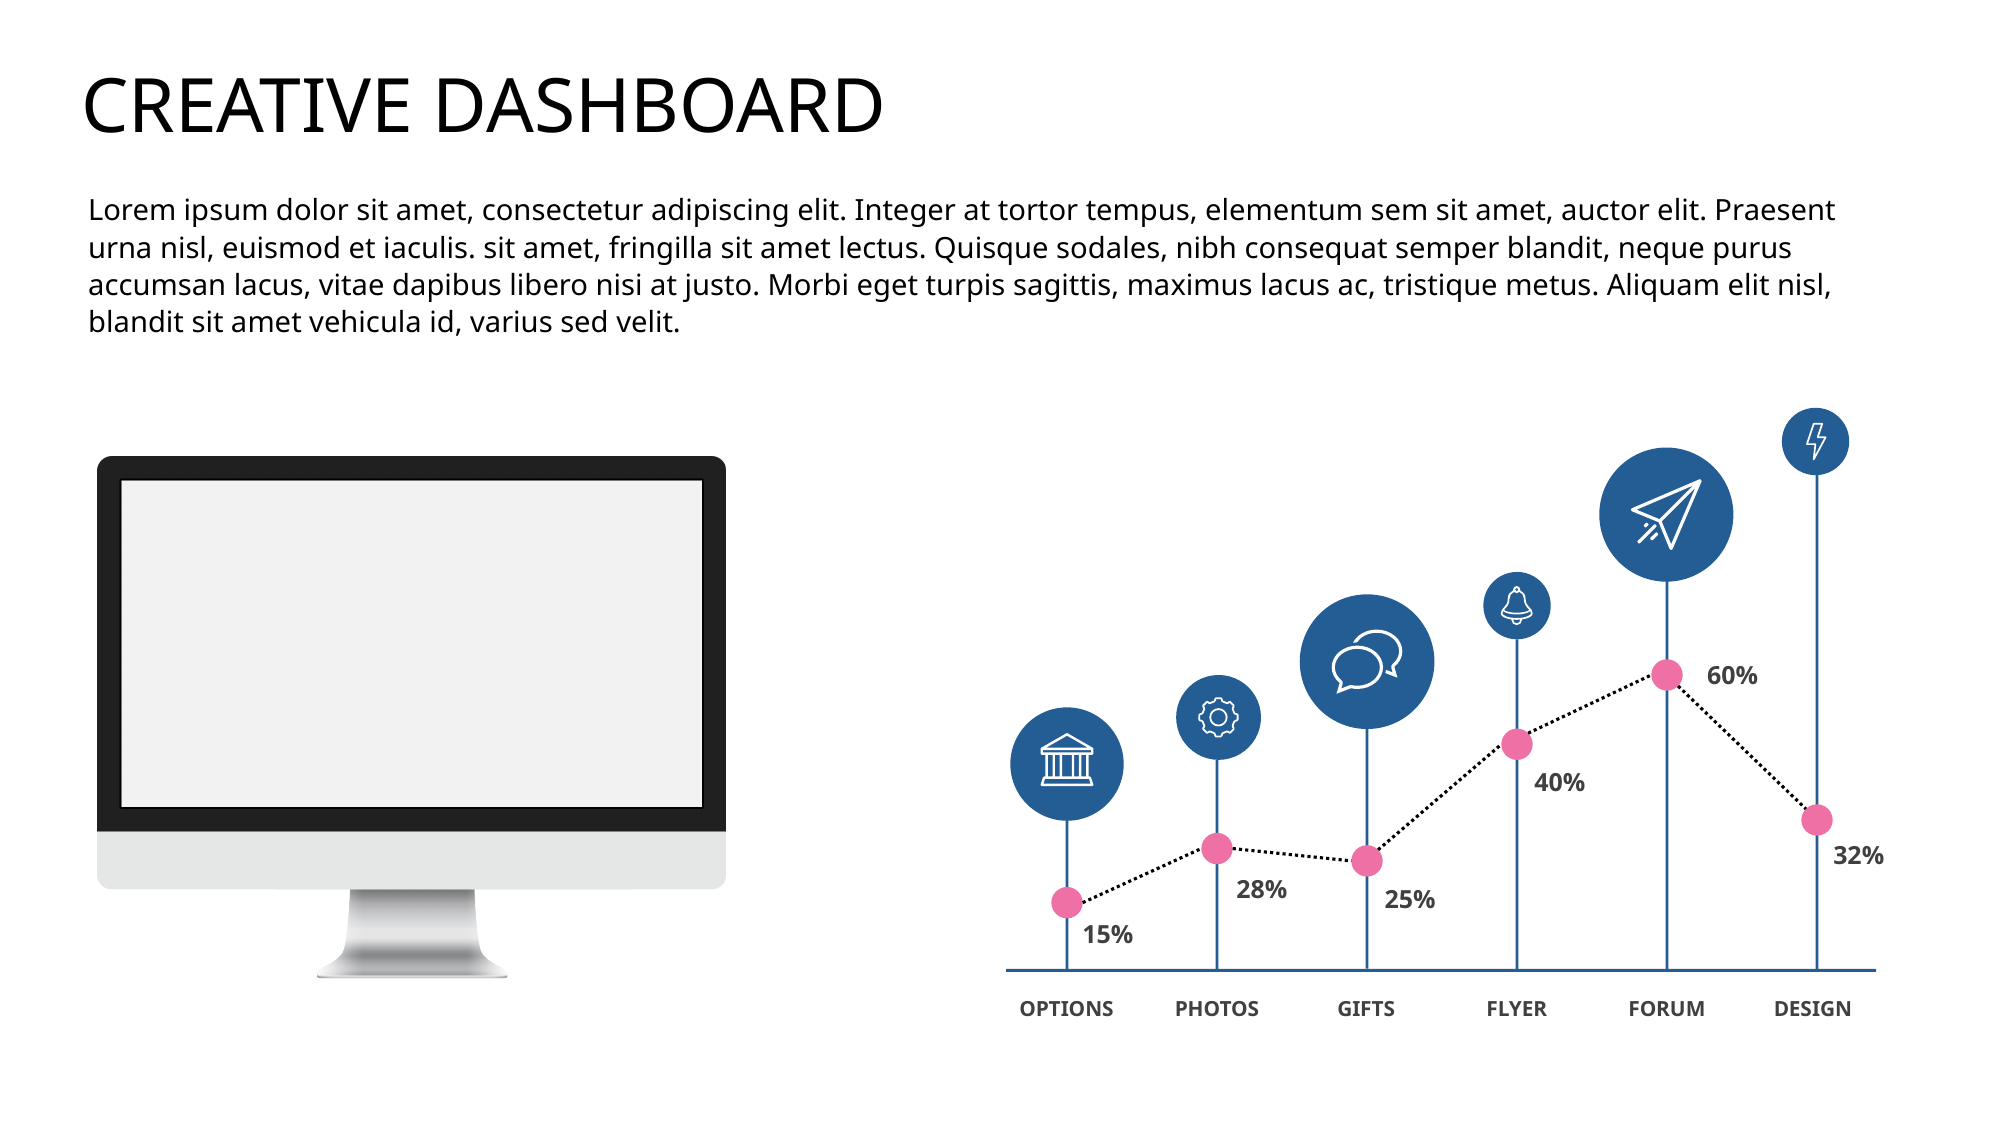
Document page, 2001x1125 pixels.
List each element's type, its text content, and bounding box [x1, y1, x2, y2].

title CREATIVE DASHBOARD [66, 0, 1944, 218]
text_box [97, 407, 1900, 1029]
text_box Lorem ipsum dolor sit amet, consectetur adipiscing elit. Integer at tortor tempus, elementum sem sit amet, auctor elit. Praesent urna nisl, euismod et iaculis. sit amet, fringilla sit amet lectus. Quisque sodales, nibh consequat semper blandit, neque purus accumsan lacus, vitae dapibus libero nisi at justo. Morbi eget turpis sagittis, maximus lacus ac, tristique metus. Aliquam elit nisl, blandit sit amet vehicula id, varius sed velit. [73, 181, 1877, 347]
